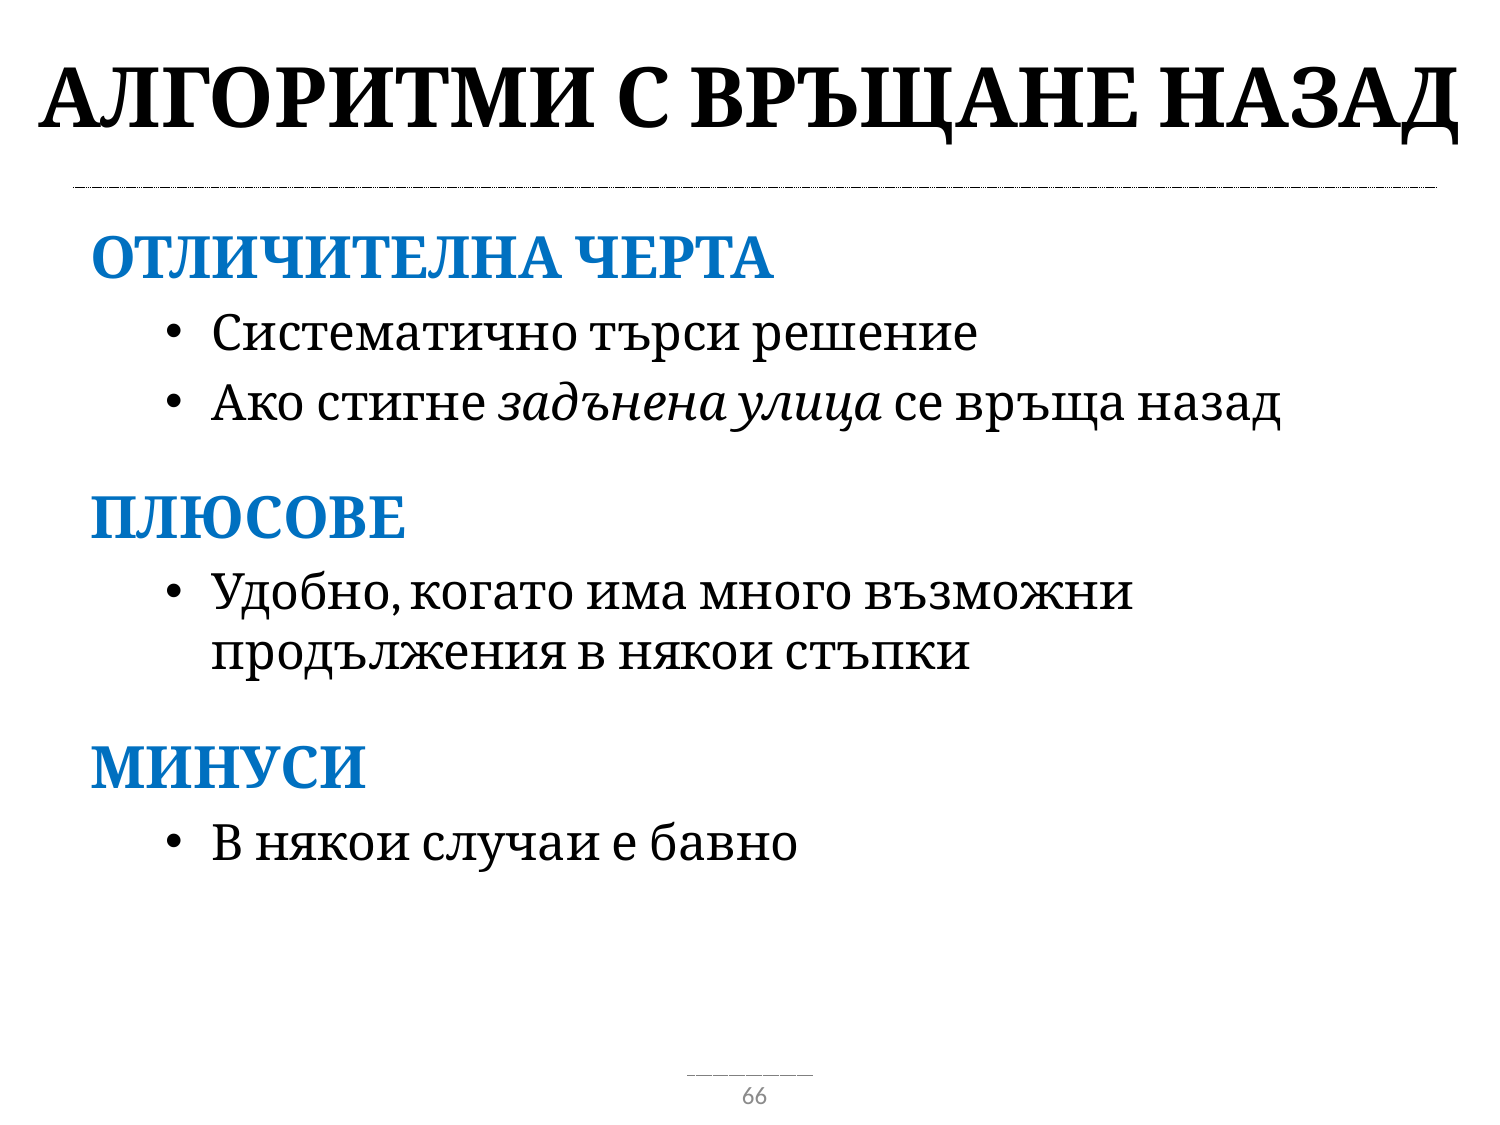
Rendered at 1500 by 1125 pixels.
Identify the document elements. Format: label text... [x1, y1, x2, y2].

list Отличителна черта Систематично търси решение Ако стигне задънена улица се връща назад Плюсове Удобно, когато има много възможни продължения в някои стъпки Минуси В някои случаи е бавно [75, 212, 1450, 1063]
slide_number 66 [579, 1065, 930, 1125]
title Алгоритми с връщане назад [0, 0, 1500, 188]
